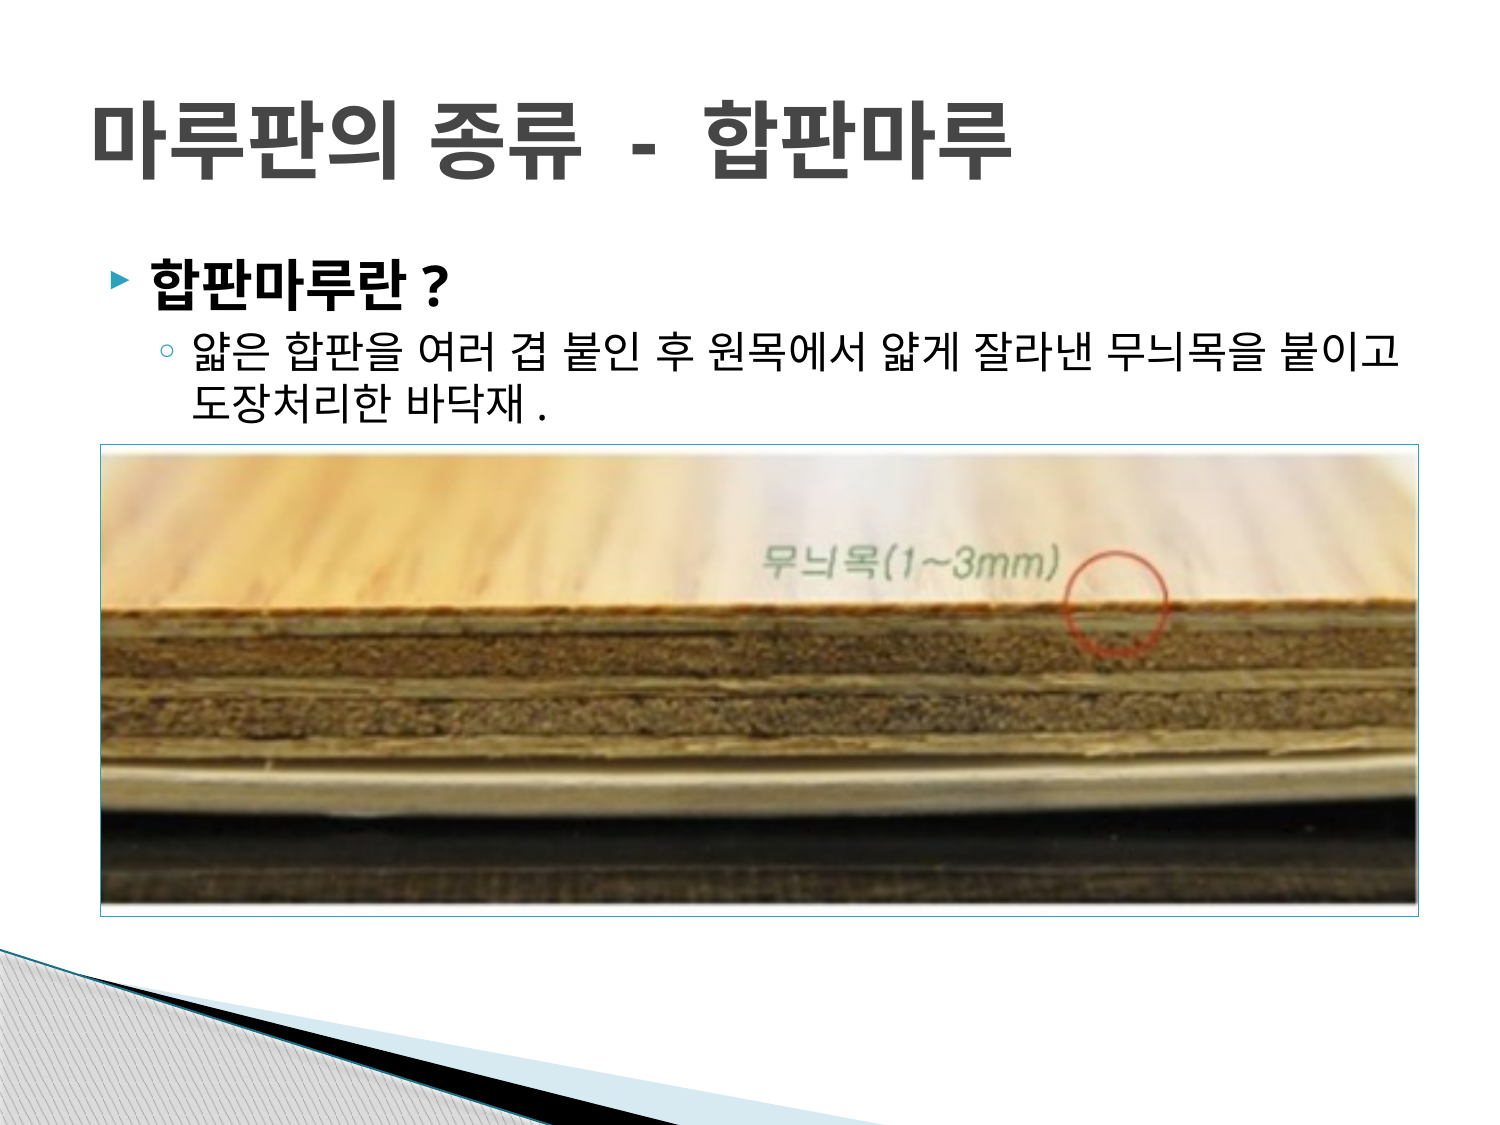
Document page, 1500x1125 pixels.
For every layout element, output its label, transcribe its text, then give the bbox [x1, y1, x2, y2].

title 마루판의 종류 - 합판마루 [75, 45, 1425, 233]
list 합판마루란? 얇은 합판을 여러 겹 붙인 후 원목에서 얇게 잘라낸 무늬목을 붙이고 도장처리한 바닥재. 제조방법 합판용 목재를 얇게 켜서 가로 세로로 엇갈리게(cross) 놓아 합판부를 만들고 그 위에 얇게 켠 천연무늬목을 입혀 만듬. 시공방법 시공 바닥면에 접착제를 도포하고 그 위에 마루를 결합하여 부착시공. [75, 243, 1425, 986]
picture [100, 444, 1419, 918]
